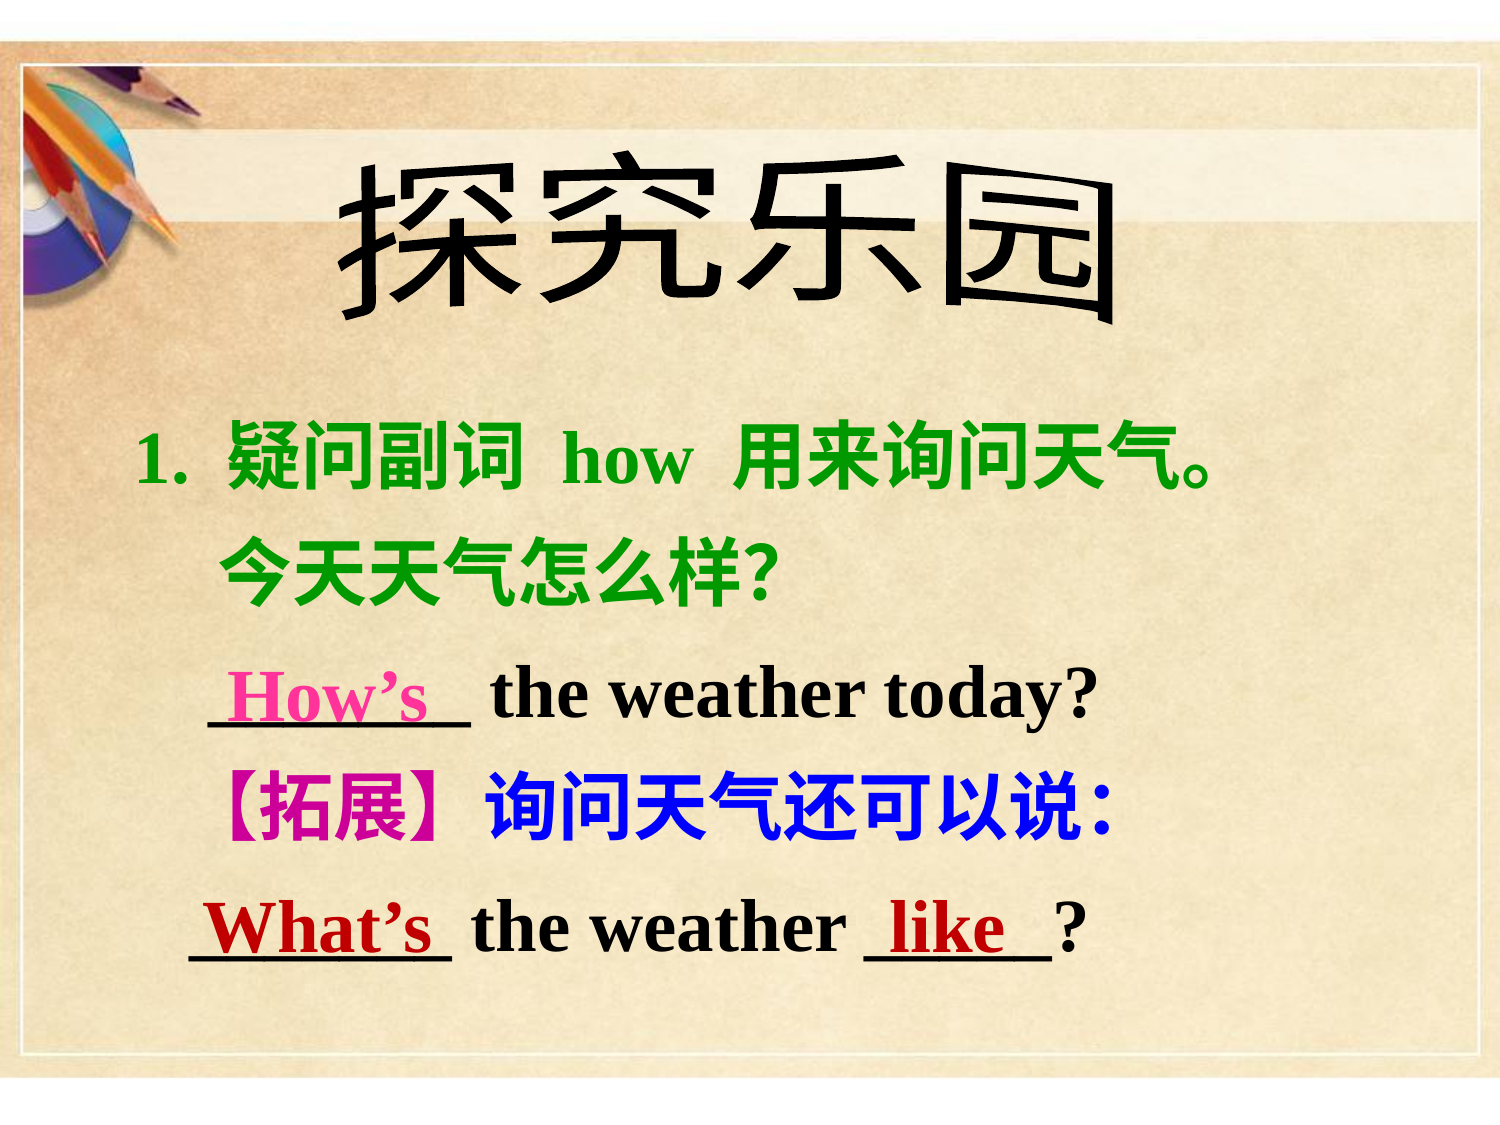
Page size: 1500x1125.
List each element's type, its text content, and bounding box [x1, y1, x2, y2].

text_box How’s [212, 612, 463, 745]
text_box What’s [187, 842, 475, 975]
picture [0, 0, 1500, 1125]
text_box like [875, 842, 1075, 975]
text_box 1. 疑问副词 how 用来询问天气。 今天天气怎么样？ _______ the weather today? 【拓展】询问天气还可以说： _______ the weather _____? [99, 373, 1388, 974]
